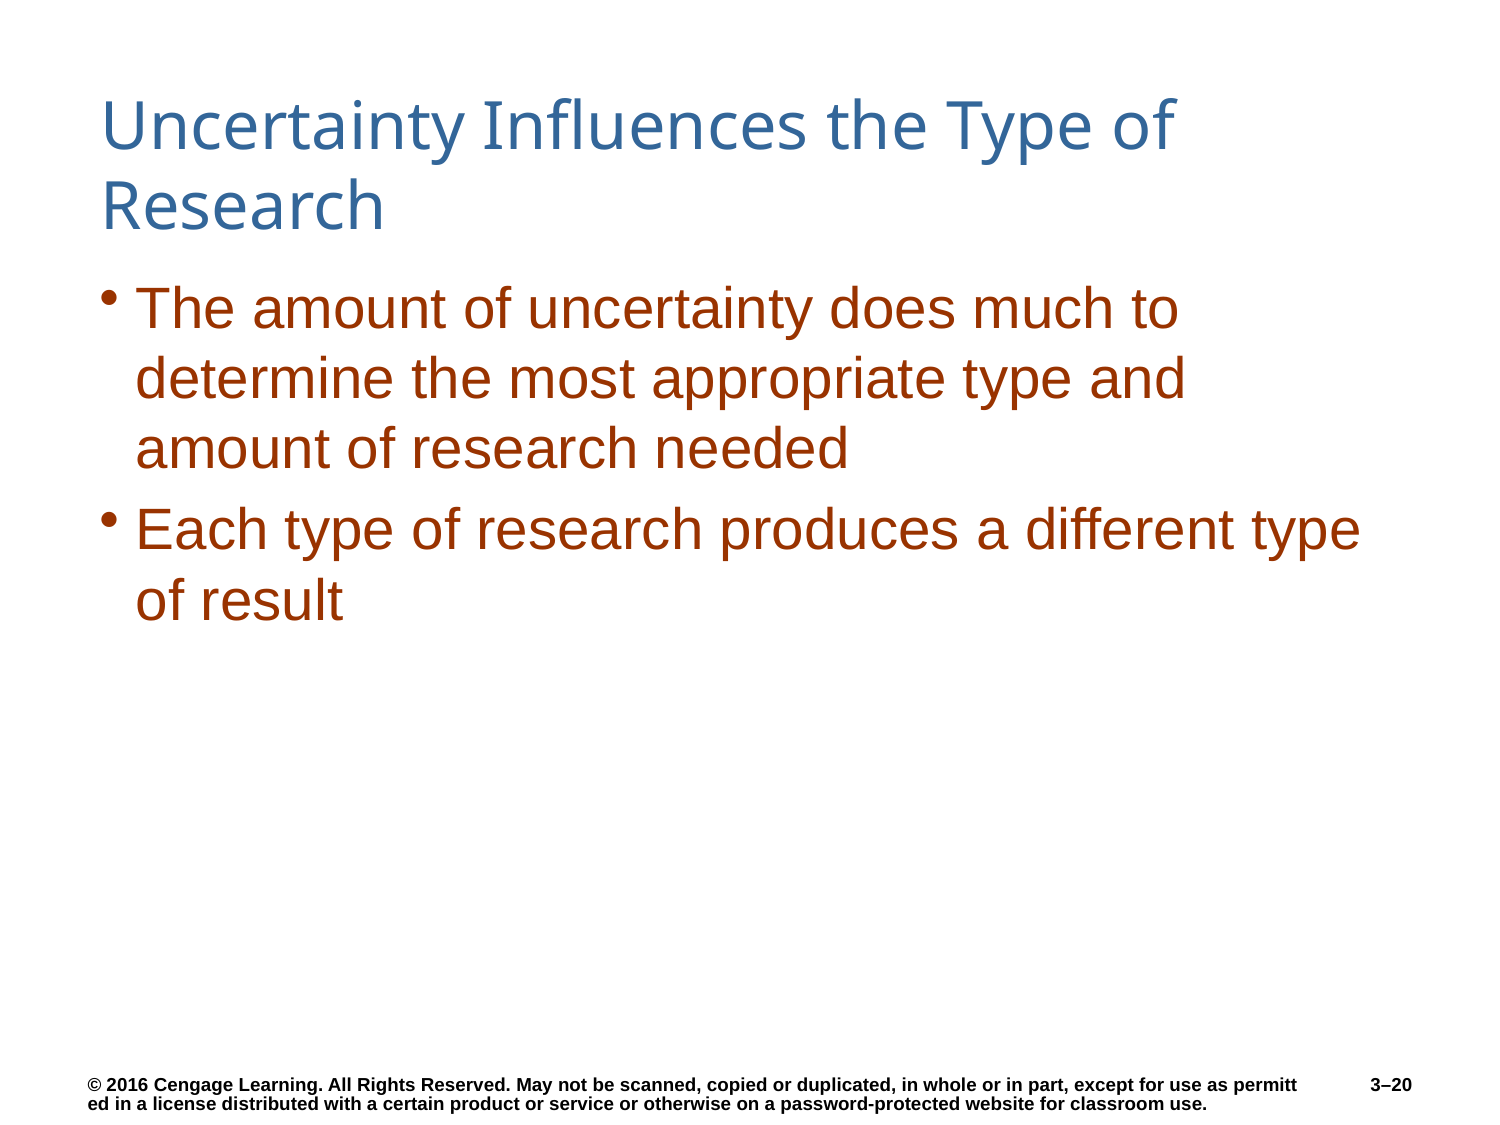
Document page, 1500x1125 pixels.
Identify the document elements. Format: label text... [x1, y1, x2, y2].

list The amount of uncertainty does much to determine the most appropriate type and amount of research needed Each type of research produces a different type of result [84, 262, 1414, 1013]
slide_number 3–20 [1050, 1042, 1413, 1103]
footer © 2016 Cengage Learning. All Rights Reserved. May not be scanned, copied or duplicated, in whole or in part, except for use as permitted in a license distributed with a certain product or service or otherwise on a password-protected website for classroom use. [87, 1057, 1050, 1103]
title Uncertainty Influences the Type of Research [85, 75, 1411, 171]
